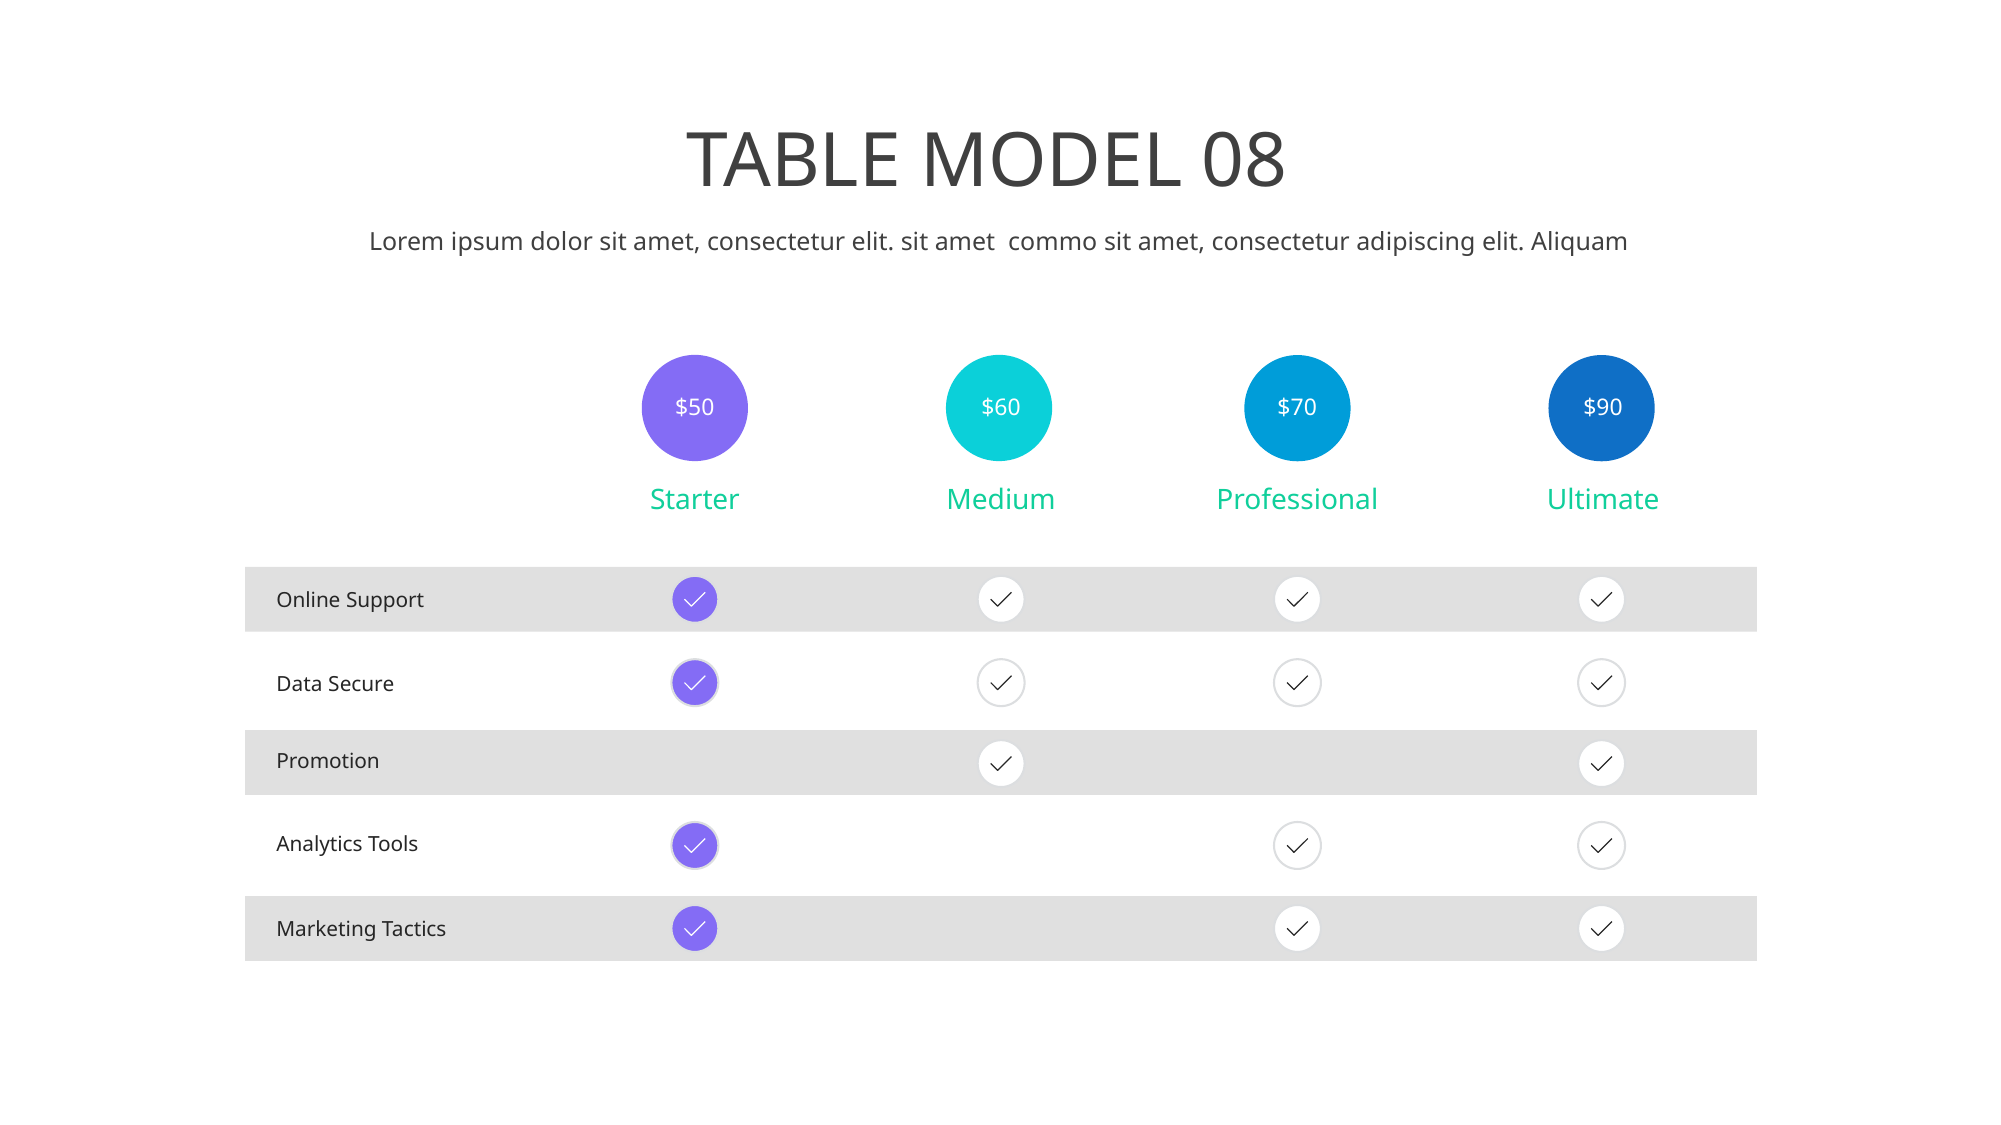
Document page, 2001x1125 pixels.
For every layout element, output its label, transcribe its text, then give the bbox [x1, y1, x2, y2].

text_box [977, 659, 1025, 707]
text_box Analytics Tools [272, 815, 504, 871]
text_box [671, 575, 719, 623]
text_box Medium [885, 470, 1117, 526]
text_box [977, 740, 1025, 788]
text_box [1273, 904, 1321, 952]
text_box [977, 575, 1025, 623]
text_box $60 [940, 378, 1062, 434]
text_box [955, 354, 1043, 378]
text_box [952, 434, 1046, 462]
text_box Ultimate [1498, 470, 1708, 526]
text_box $90 [1542, 378, 1664, 434]
text_box Lorem ipsum dolor sit amet, consectetur elit. sit amet commo sit amet, consectetur adipiscing elit. Aliquam [341, 202, 1659, 263]
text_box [1578, 575, 1626, 623]
text_box Promotion [272, 732, 504, 788]
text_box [671, 659, 719, 707]
text_box [1557, 355, 1646, 378]
text_box [1253, 355, 1342, 378]
text_box [648, 434, 742, 462]
text_box Professional [1181, 470, 1413, 526]
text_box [1578, 659, 1626, 707]
text_box [245, 566, 1757, 632]
text_box Marketing Tactics [272, 900, 504, 956]
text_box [1578, 904, 1626, 952]
text_box Data Secure [272, 655, 504, 711]
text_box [1273, 822, 1321, 869]
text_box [1273, 575, 1321, 623]
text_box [1578, 740, 1626, 788]
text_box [671, 822, 719, 869]
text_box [1578, 822, 1626, 869]
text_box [1273, 659, 1321, 707]
text_box [245, 730, 1757, 795]
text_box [671, 904, 719, 952]
text_box $70 [1237, 378, 1358, 434]
text_box $50 [634, 378, 756, 434]
text_box TABLE MODEL 08 [506, 66, 1469, 202]
text_box [245, 896, 1757, 961]
text_box [651, 354, 739, 378]
text_box [1555, 434, 1648, 462]
text_box Starter [590, 470, 800, 526]
text_box Online Support [272, 572, 504, 628]
text_box [1251, 434, 1344, 462]
